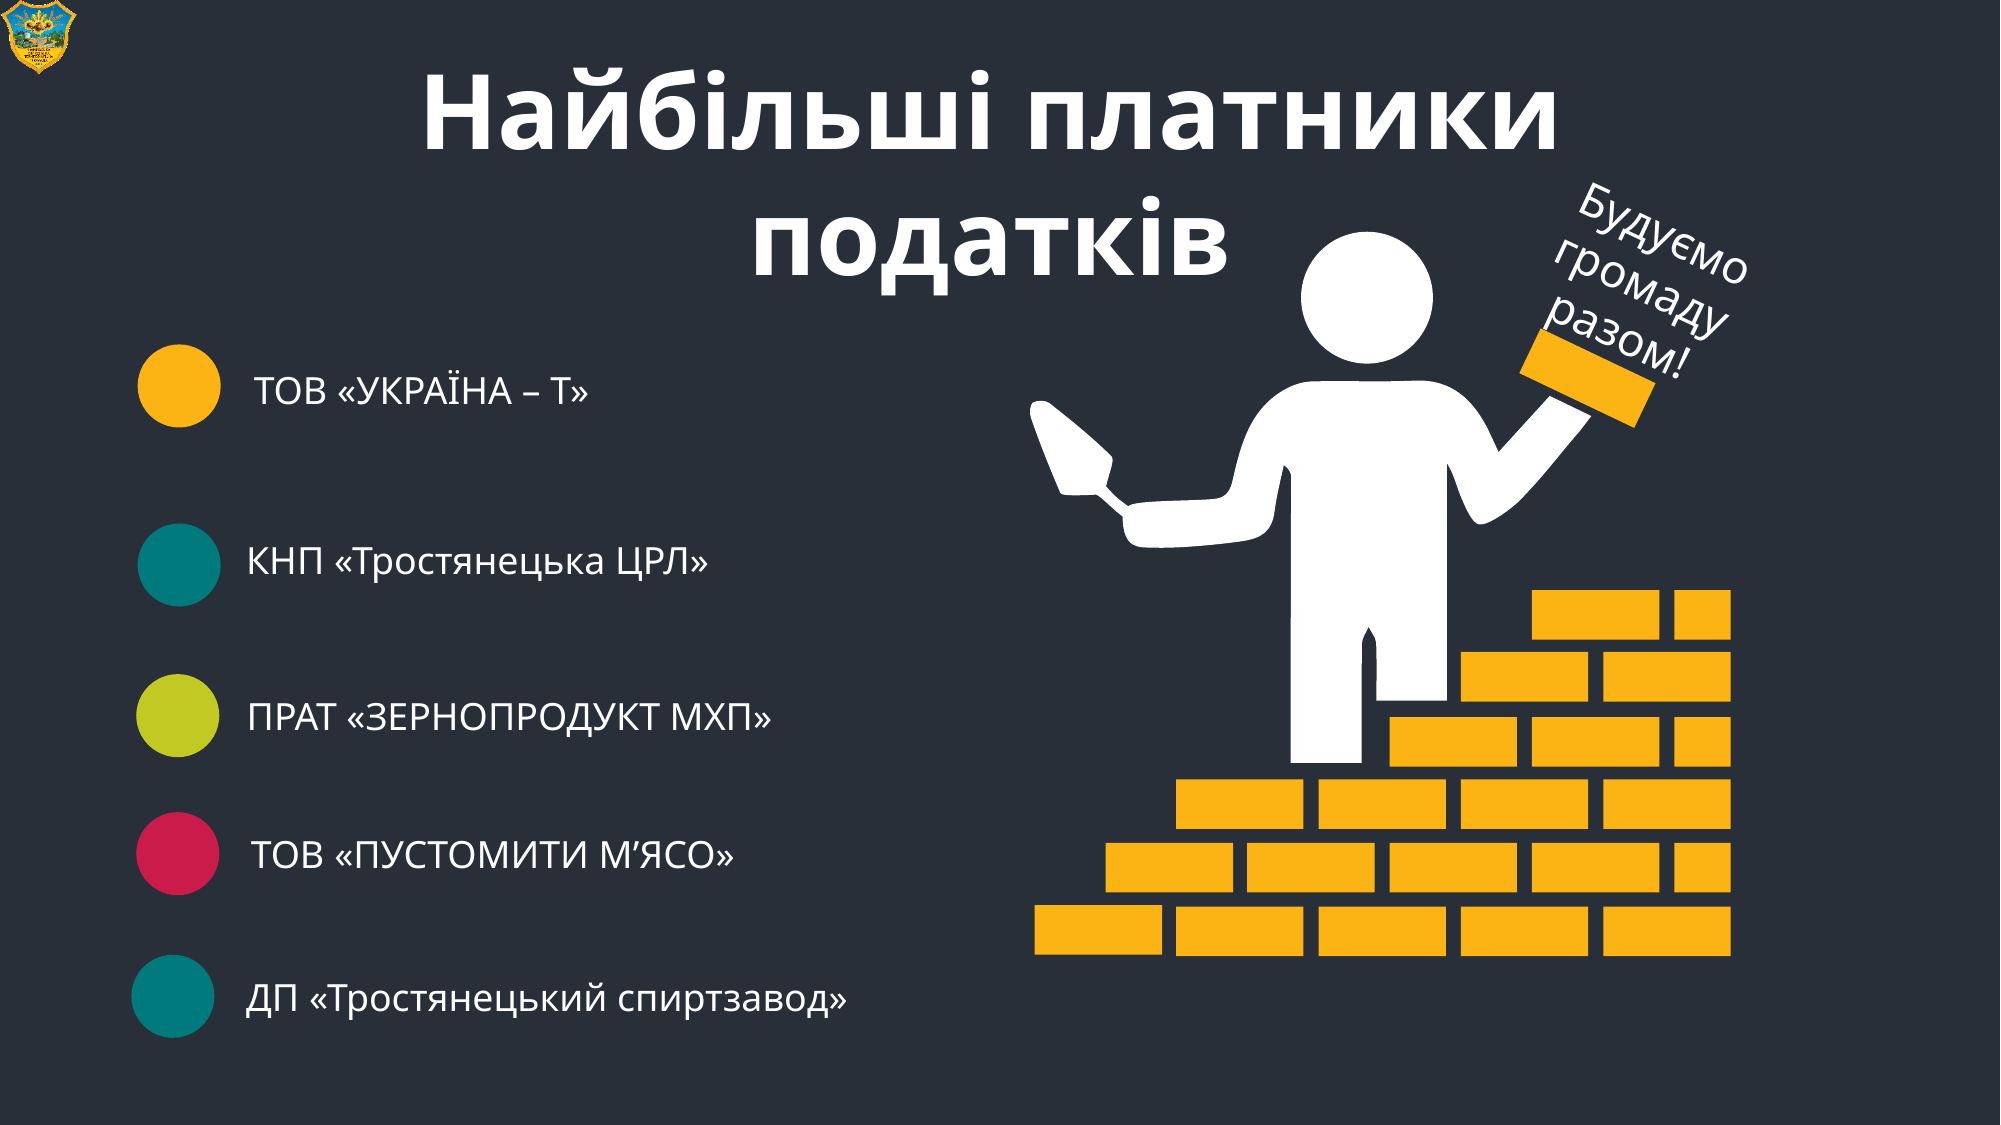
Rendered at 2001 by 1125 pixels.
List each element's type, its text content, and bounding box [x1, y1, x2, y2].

text_box КНП «Тростянецька ЦРЛ» [231, 529, 1029, 635]
text_box [136, 522, 222, 608]
text_box ПРАТ «ЗЕРНОПРОДУКТ МХП» [231, 686, 1029, 746]
text_box [136, 343, 222, 429]
text_box ТОВ «УКРАЇНА – Т» [239, 359, 694, 420]
text_box [135, 673, 221, 759]
picture [0, 0, 77, 75]
text_box [130, 953, 216, 1039]
text_box [135, 811, 221, 897]
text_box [1029, 231, 1652, 763]
text_box ТОВ «ПУСТОМИТИ М’ЯСО» [236, 823, 999, 884]
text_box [1034, 590, 1731, 957]
text_box ДП «Тростянецький спиртзавод» [231, 966, 944, 1027]
text_box Найбільші платники податків [197, 38, 1785, 304]
text_box Будуємо громаду разом! [1507, 140, 1814, 426]
